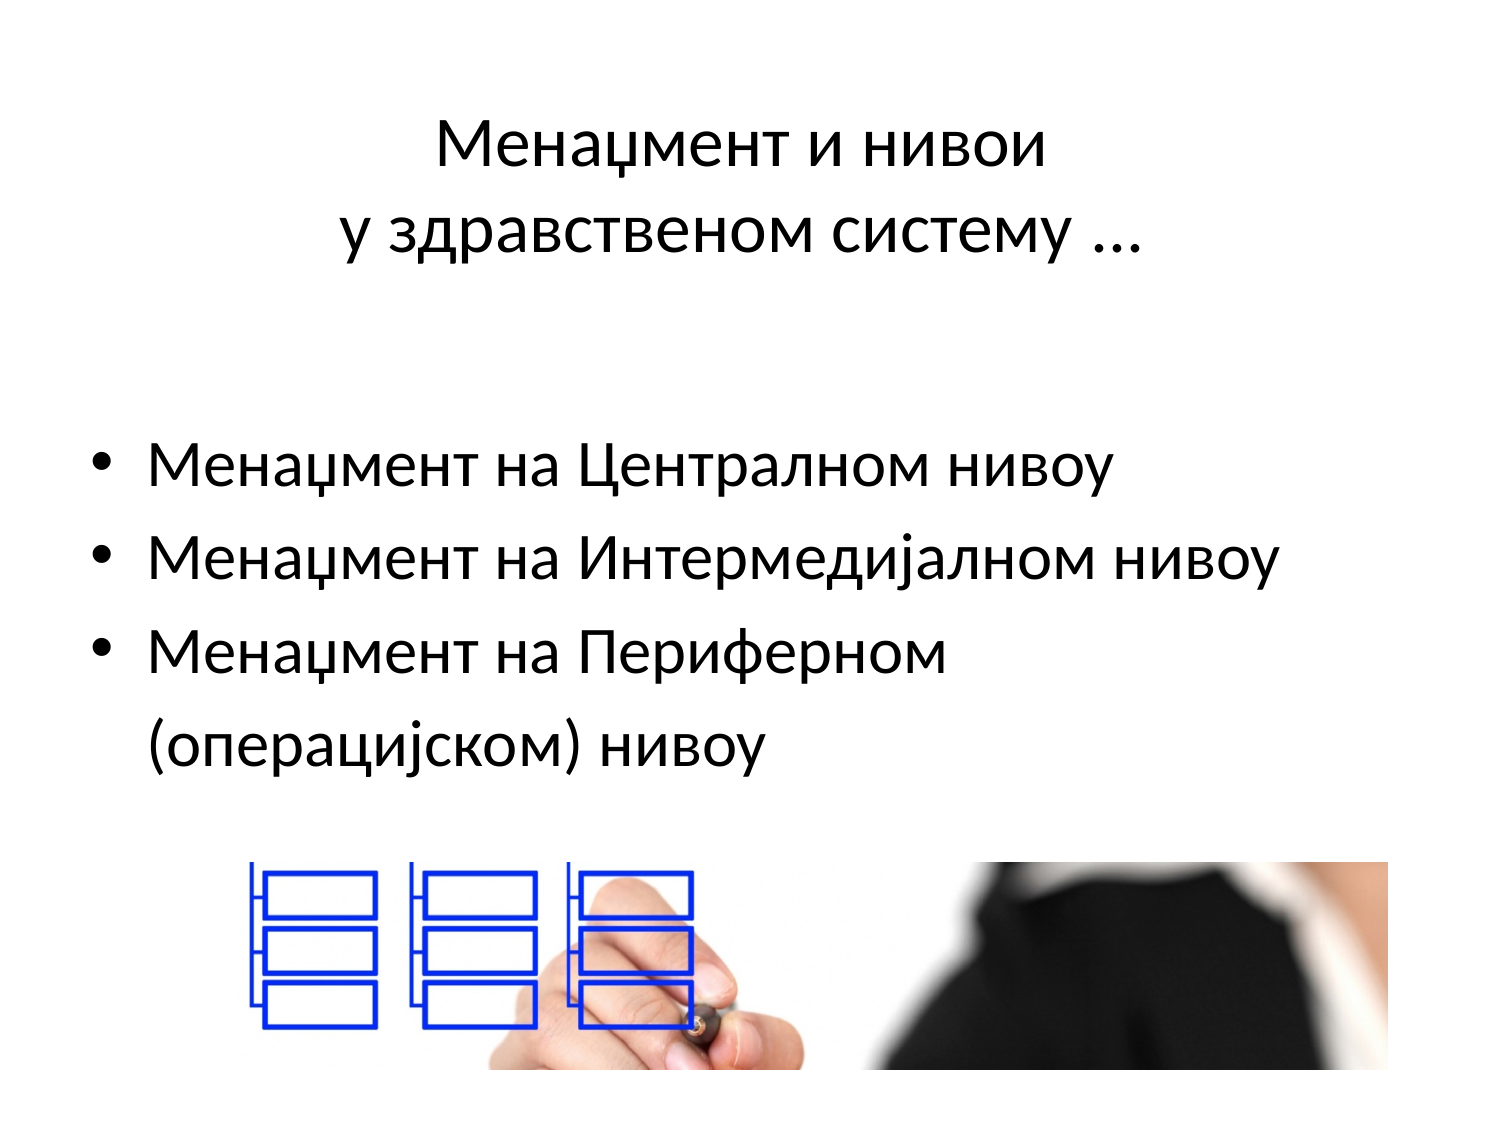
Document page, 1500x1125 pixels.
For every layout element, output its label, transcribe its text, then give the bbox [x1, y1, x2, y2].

picture [237, 862, 1388, 1070]
list Менаџмент на Централном нивоу Менаџмент на Интермедијалном нивоу Менаџмент на Периферном (операцијском) нивоу [75, 412, 1425, 1125]
title Менаџмент и нивои у здравственом систему ... [75, 87, 1425, 275]
